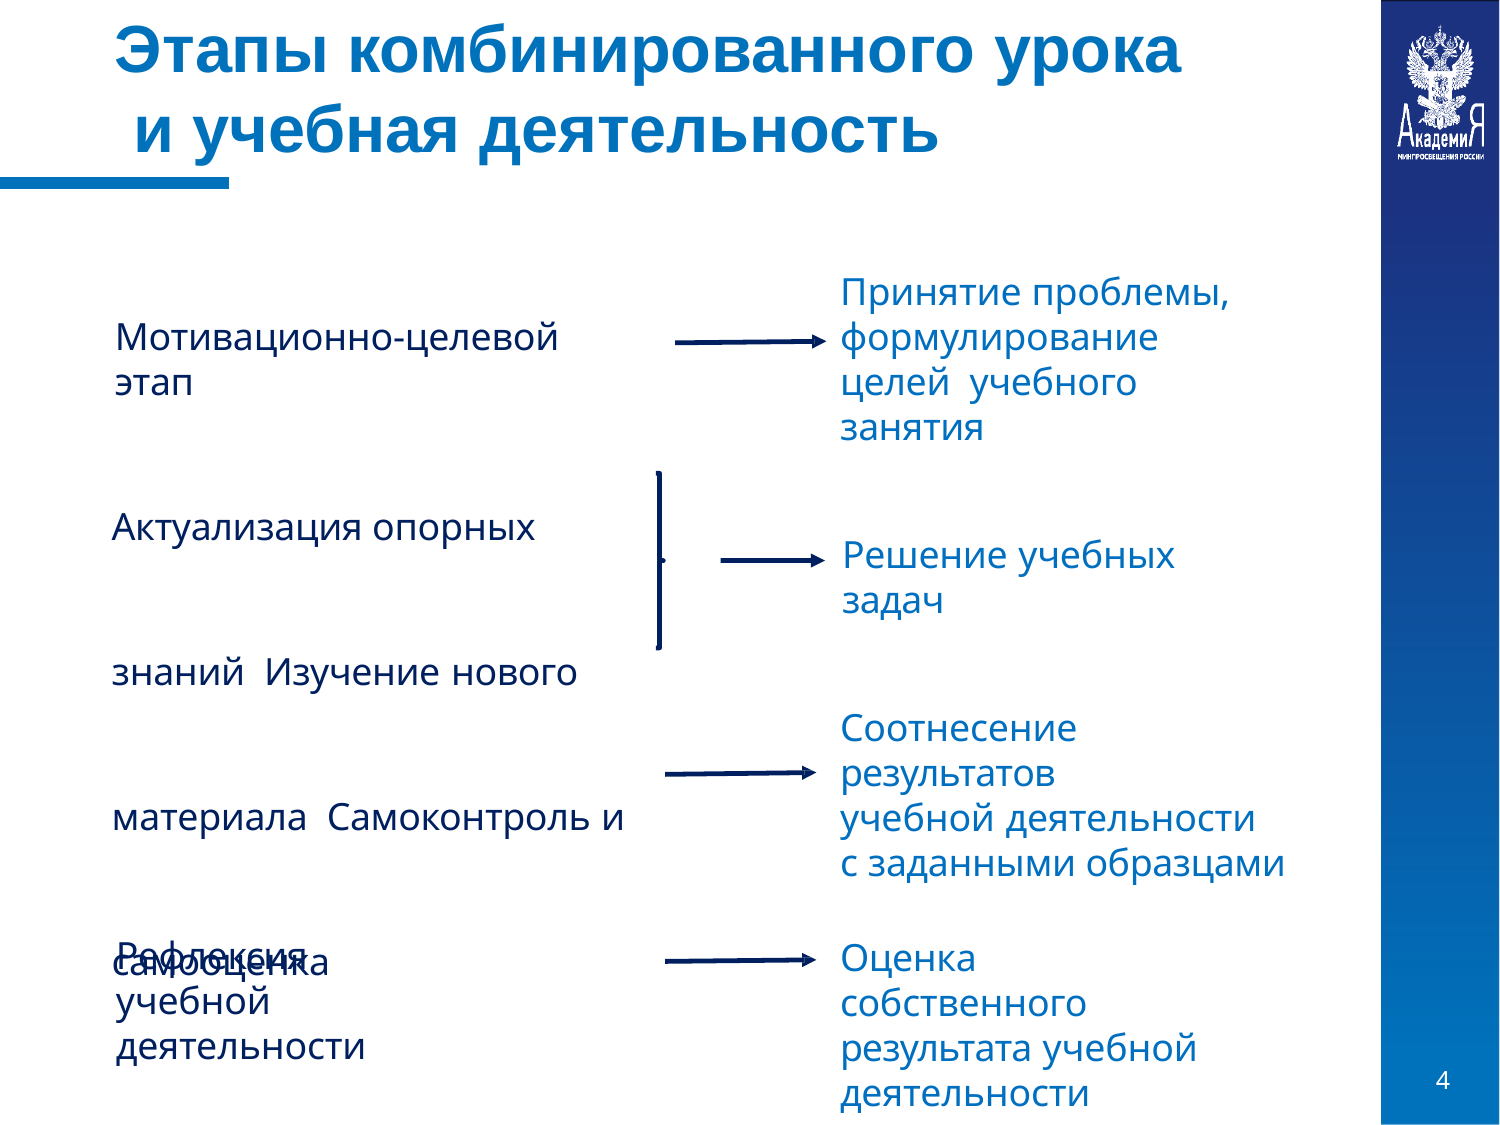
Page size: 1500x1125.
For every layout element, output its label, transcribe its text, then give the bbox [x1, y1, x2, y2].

text_box 3 [1429, 1069, 1457, 1099]
title Этапы комбинированного урока и учебная деятельность [112, 3, 1189, 194]
text_box [655, 473, 664, 649]
picture [1381, 0, 1500, 1125]
text_box Рефлексия учебной деятельности [113, 929, 464, 1067]
text_box [720, 553, 826, 568]
text_box [665, 765, 817, 780]
text_box Мотивационно-целевой этап Актуализация опорных знаний Изучение нового материала Самоконтроль и самооценка [109, 311, 648, 983]
text_box Принятие проблемы, формулирование целей учебного занятия [838, 265, 1261, 448]
text_box [665, 952, 817, 968]
text_box Соотнесение результатов учебной деятельности с заданными образцами Оценка собственного результата учебной деятельности [837, 702, 1289, 1114]
text_box Решение учебных задач [840, 529, 1270, 622]
text_box [675, 334, 827, 349]
